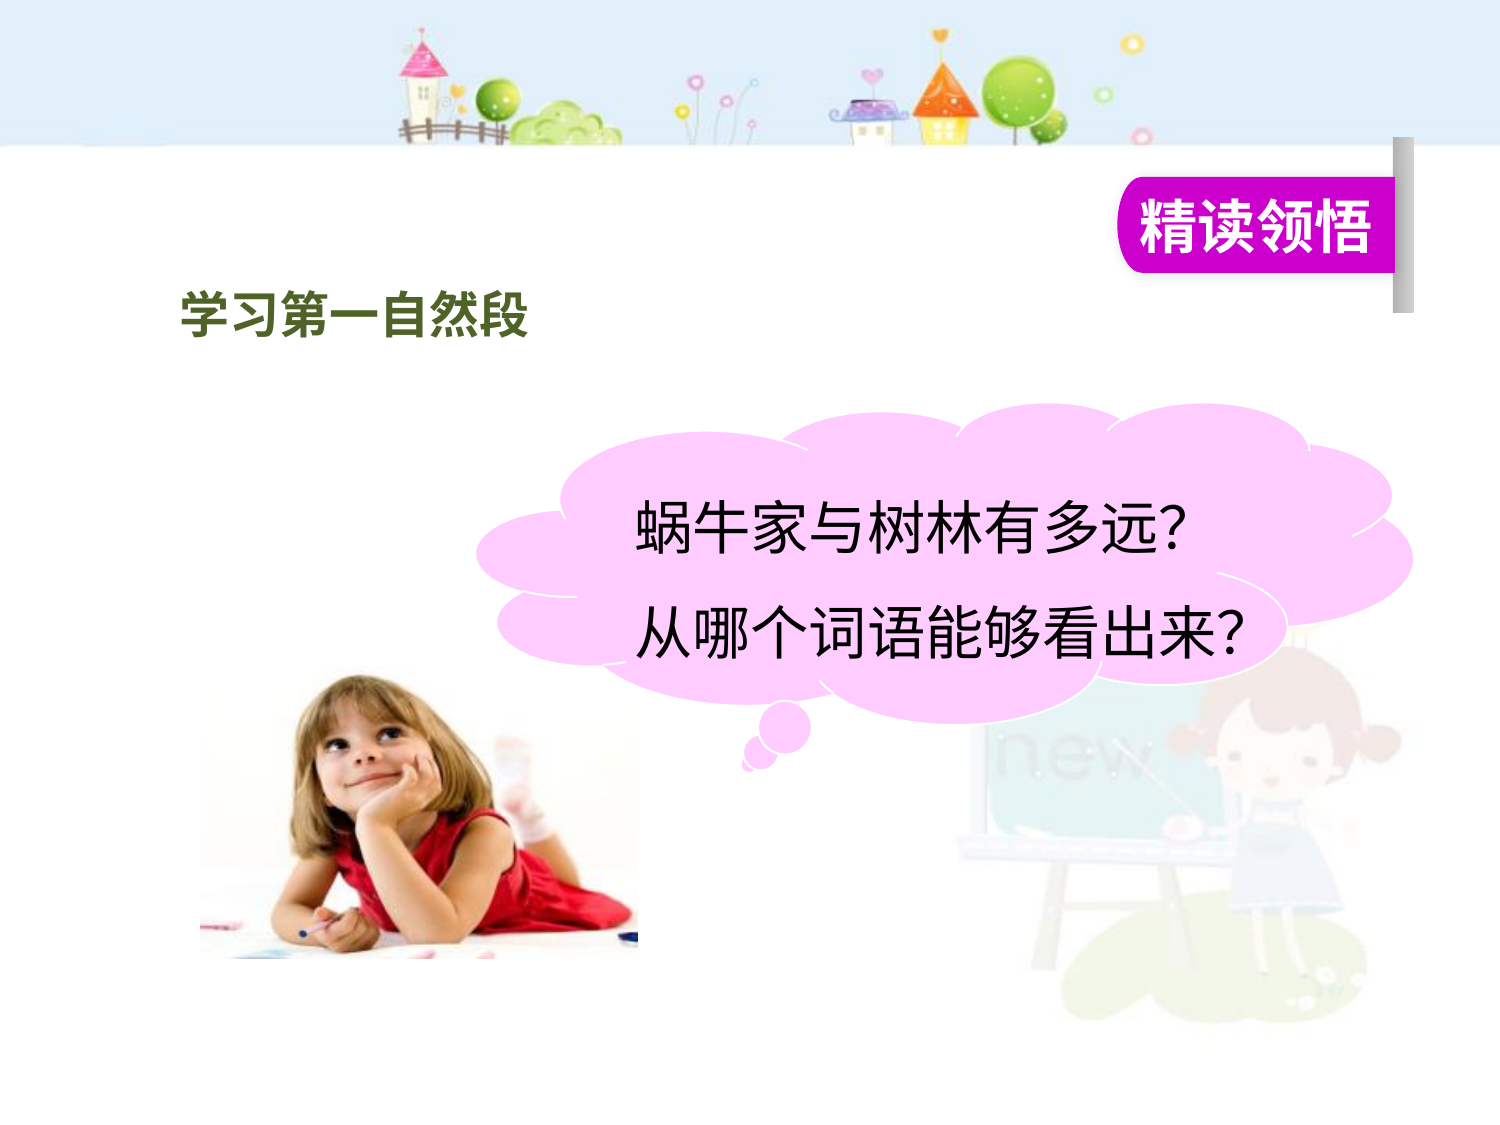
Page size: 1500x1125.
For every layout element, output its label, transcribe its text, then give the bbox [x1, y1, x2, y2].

picture [0, 0, 1500, 1125]
text_box [1392, 137, 1414, 313]
text_box 蜗牛家与树林有多远？ 从哪个词语能够看出来？ [619, 449, 1322, 674]
text_box [474, 401, 1416, 666]
text_box [638, 674, 1240, 775]
text_box 精读领悟 [1117, 176, 1395, 273]
text_box 学习第一自然段 [165, 276, 632, 351]
